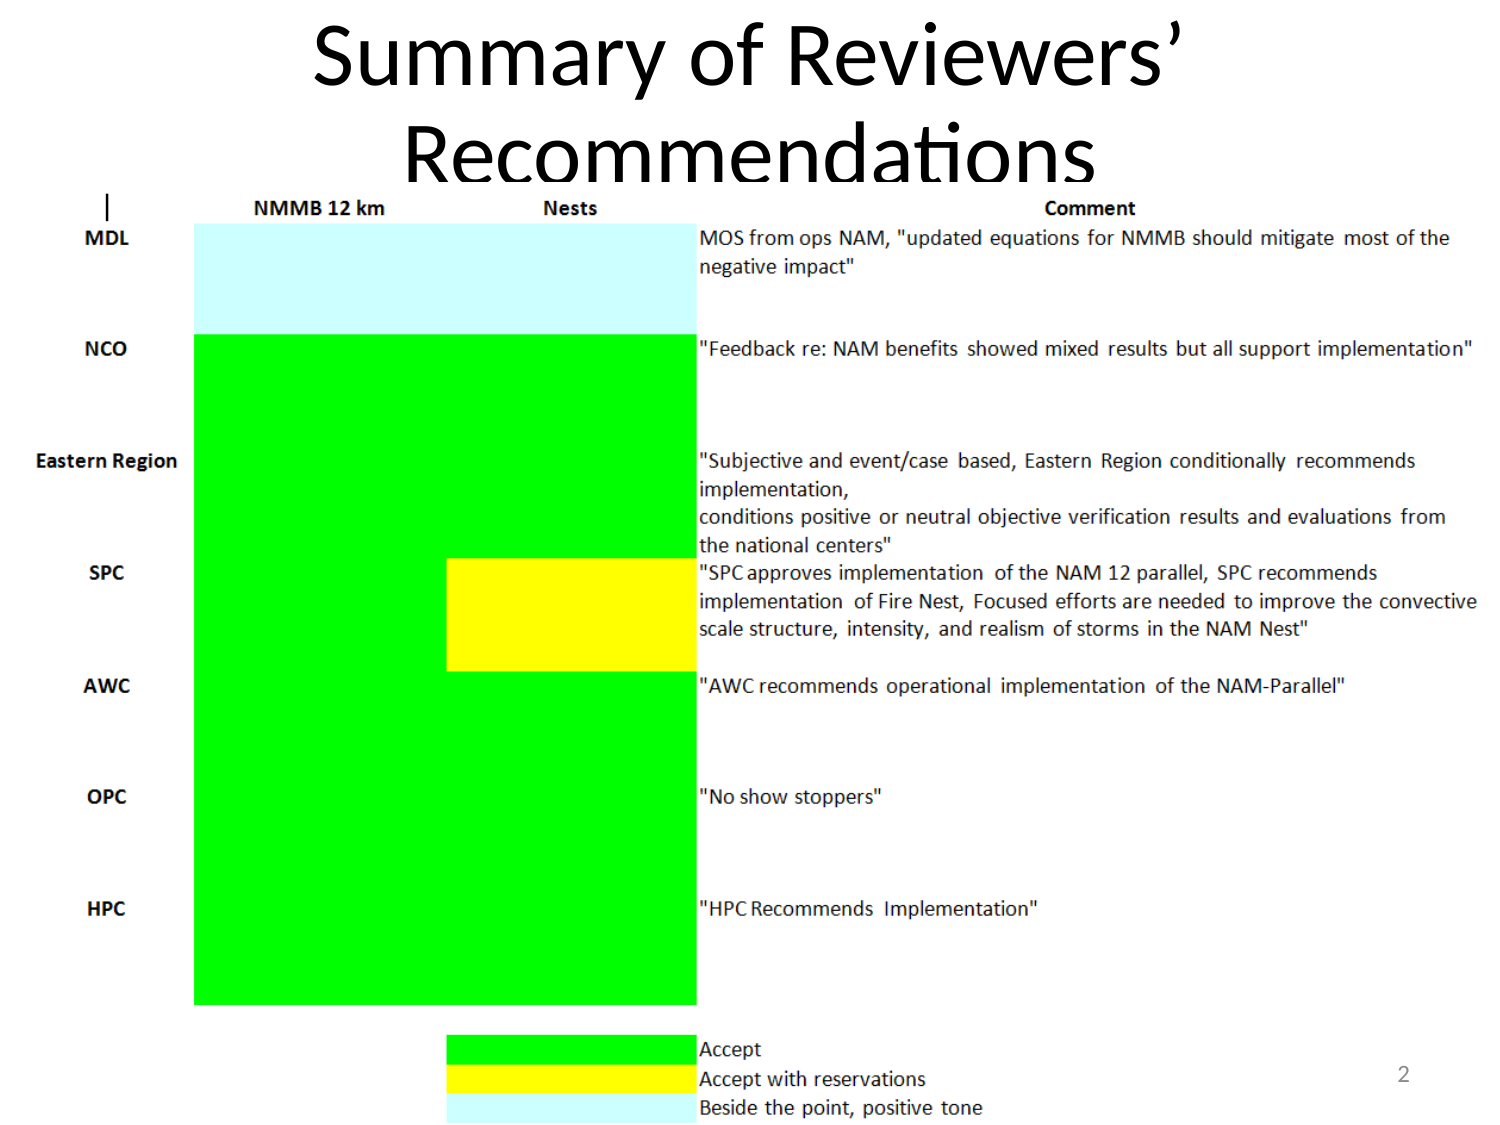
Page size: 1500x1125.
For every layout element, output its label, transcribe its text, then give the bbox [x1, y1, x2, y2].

title Summary of Reviewers’ Recommendations [74, 0, 1426, 180]
picture [0, 181, 1500, 1125]
